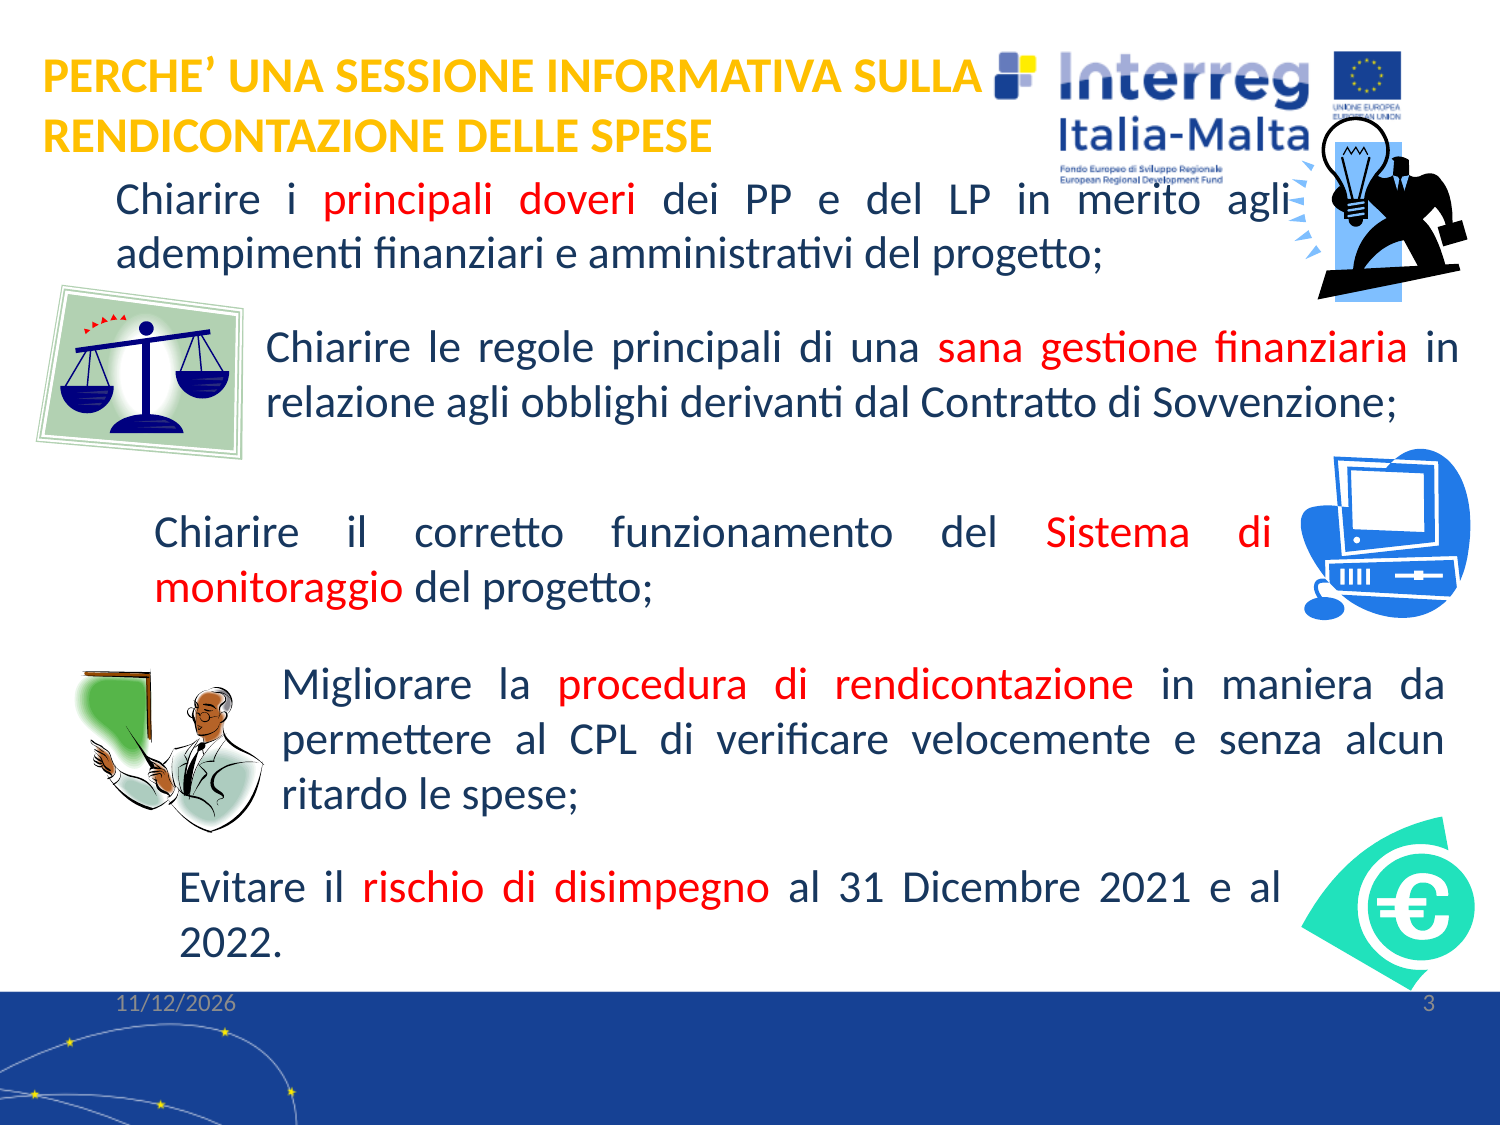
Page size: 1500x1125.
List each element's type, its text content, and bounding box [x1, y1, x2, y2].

picture [1287, 116, 1468, 302]
text_box Migliorare la procedura di rendicontazione in maniera da permettere al CPL di verificare velocemente e senza alcun ritardo le spese; [266, 646, 1462, 827]
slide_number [100, 971, 451, 1032]
text_box Evitare il rischio di disimpegno al 31 Dicembre 2021 e al 2022. [163, 849, 1295, 975]
picture [72, 668, 265, 834]
list Chiarire i principali doveri dei PP e del LP in merito agli adempimenti finanziari e amministrativi del progetto; [100, 160, 1282, 302]
slide_number 3 [1100, 975, 1451, 1032]
title PERCHE’ UNA SESSIONE INFORMATIVA SULLA RENDICONTAZIONE DELLE SPESE [27, 42, 1034, 161]
footer [537, 975, 1013, 1032]
text_box Chiarire le regole principali di una sana gestione finanziaria in relazione agli obblighi derivanti dal Contratto di Sovvenzione; [250, 309, 1475, 435]
picture [35, 284, 244, 461]
picture [1301, 816, 1475, 991]
picture [1299, 447, 1475, 621]
text_box Chiarire il corretto funzionamento del Sistema di monitoraggio del progetto; [139, 493, 1288, 619]
